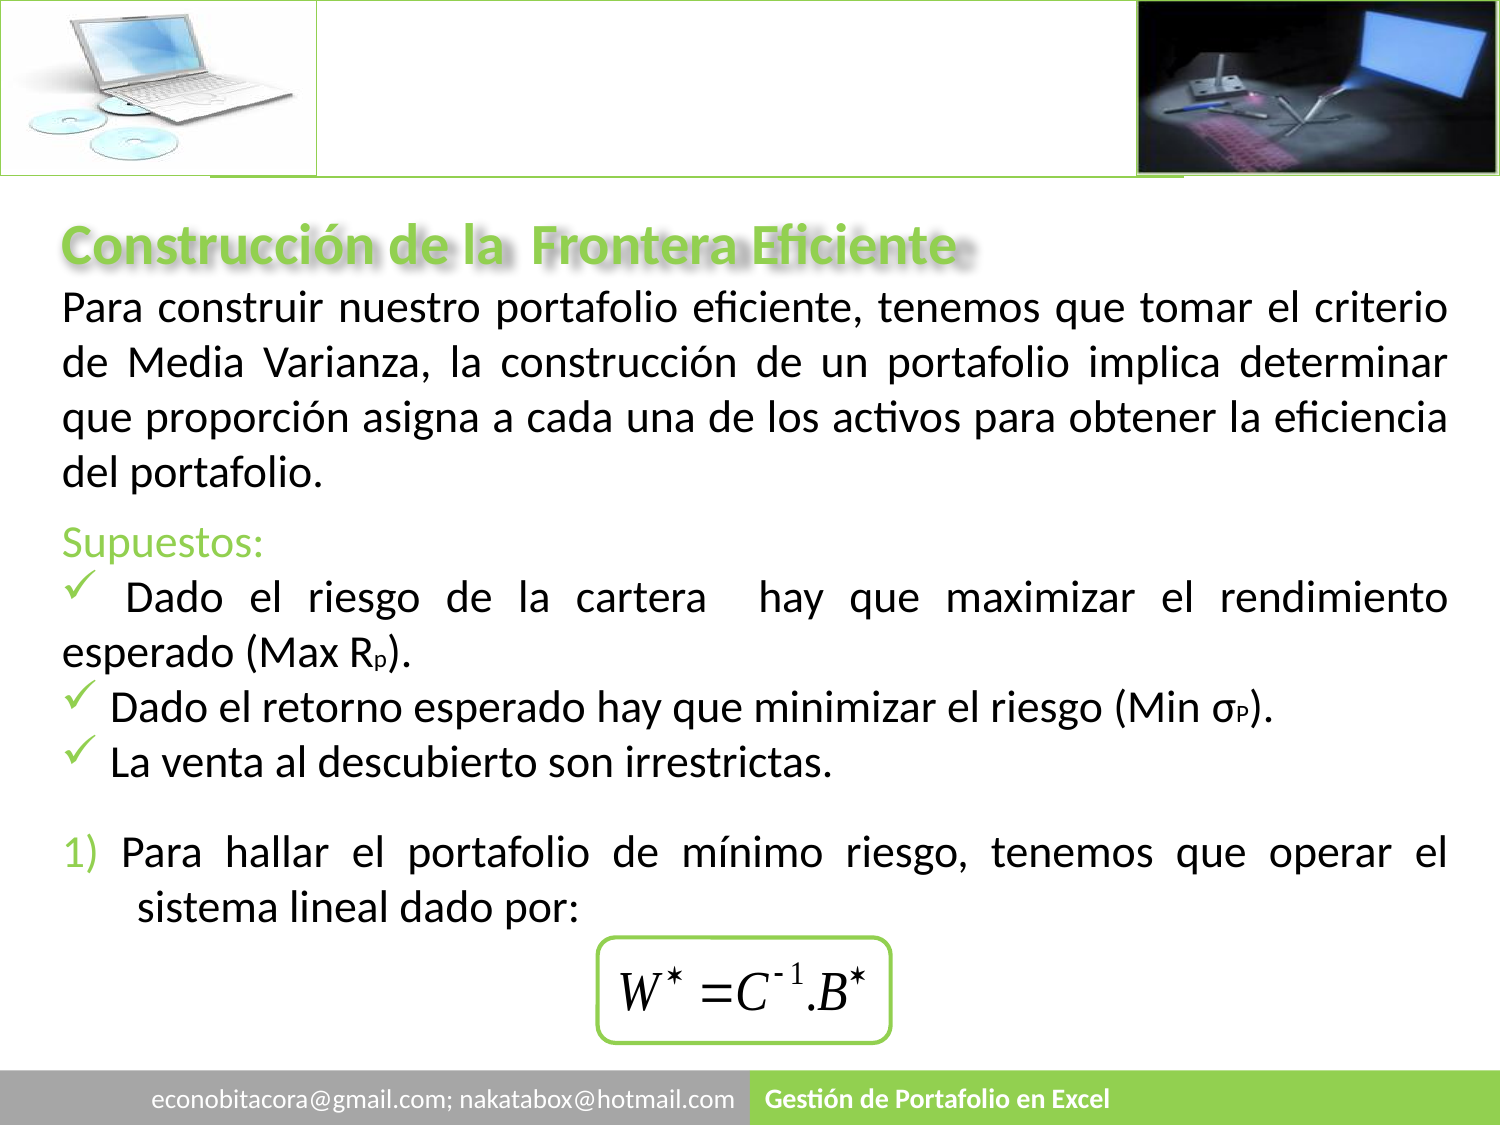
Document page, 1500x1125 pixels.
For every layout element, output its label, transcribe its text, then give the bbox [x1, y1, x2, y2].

subtitle Construcción de la Frontera Eficiente [46, 199, 1020, 282]
text_box econobitacora@gmail.com; nakatabox@hotmail.com [0, 1070, 749, 1125]
text_box [318, 0, 1134, 178]
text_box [614, 948, 874, 1025]
picture [1136, 0, 1500, 177]
text_box Gestión de Portafolio en Excel [749, 1070, 1500, 1125]
text_box [595, 935, 893, 1046]
picture [0, 0, 317, 177]
text_box Para construir nuestro portafolio eficiente, tenemos que tomar el criterio de Media Varianza, la construcción de un portafolio implica determinar que proporción asigna a cada una de los activos para obtener la eficiencia del portafolio. Supuestos: Dado el riesgo de la cartera hay que maximizar el rendimiento esperado (Max Rp). Dado el retorno esperado hay que minimizar el riesgo (Min σP). La venta al descubierto son irrestrictas. 1) Para hallar el portafolio de mínimo riesgo, tenemos que operar el sistema lineal dado por: [46, 269, 1465, 938]
